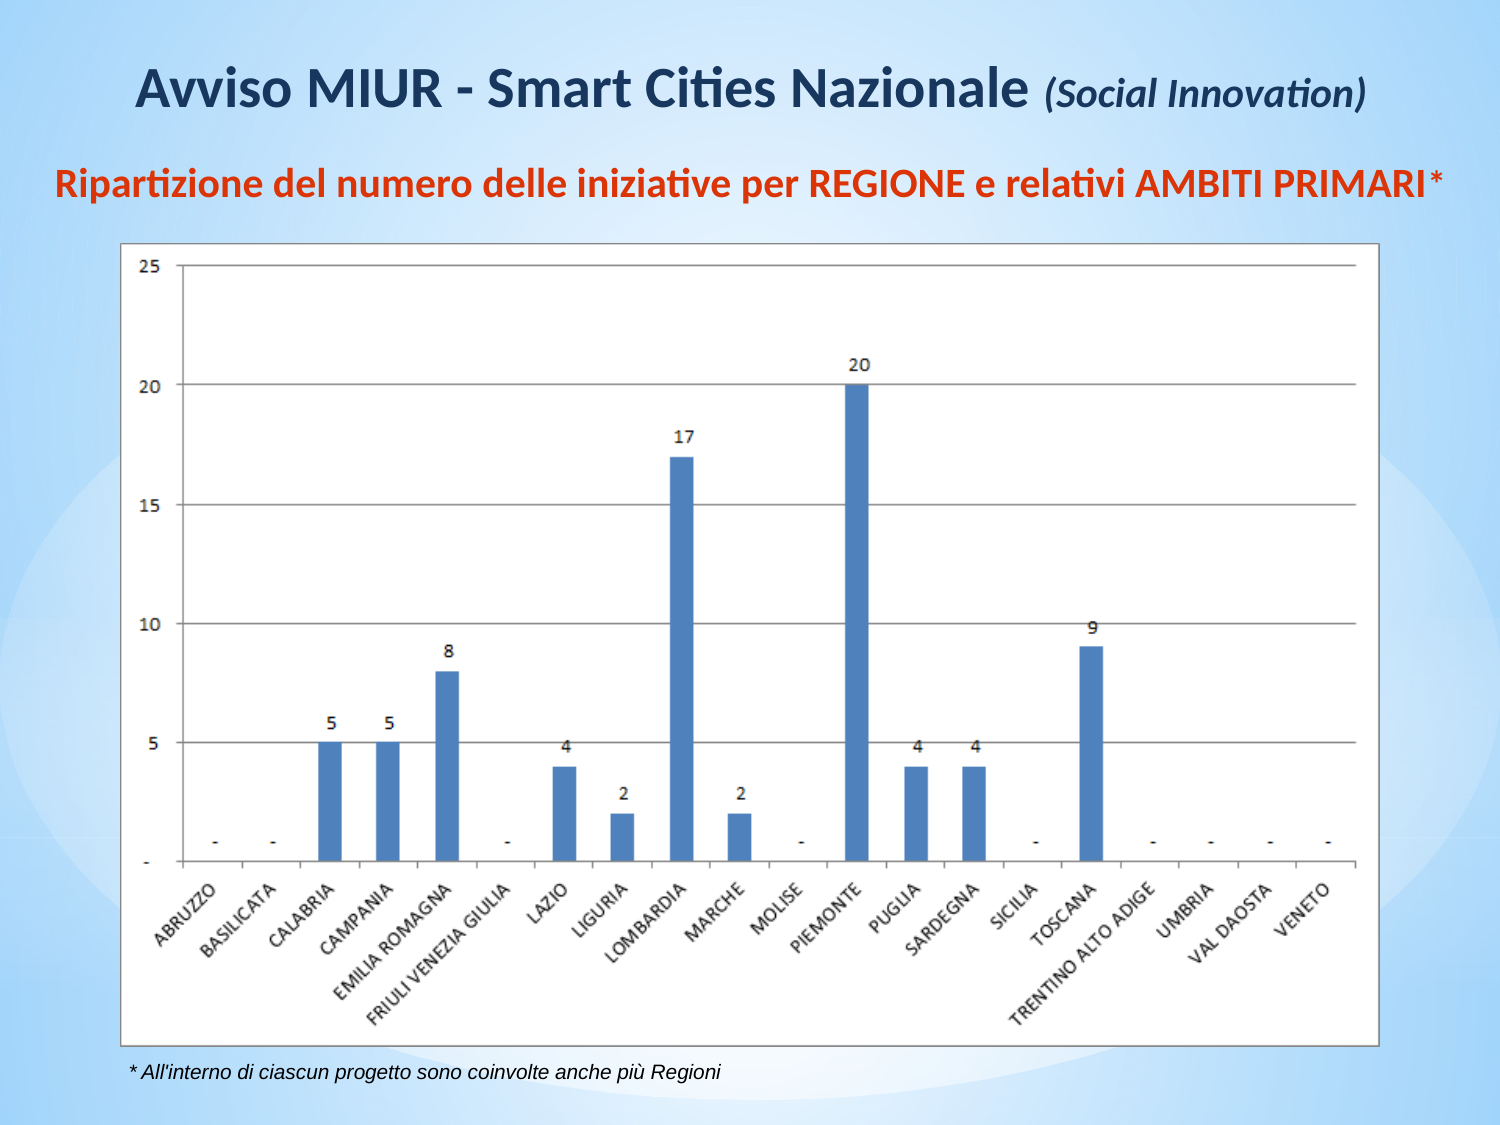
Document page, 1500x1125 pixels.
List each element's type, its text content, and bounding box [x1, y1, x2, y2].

picture [120, 243, 1380, 1048]
text_box * All'interno di ciascun progetto sono coinvolte anche più Regioni [113, 1051, 892, 1092]
text_box Ripartizione del numero delle iniziative per REGIONE e relativi AMBITI PRIMARI* [25, 148, 1476, 214]
text_box Avviso MIUR - Smart Cities Nazionale (Social Innovation) [76, 31, 1427, 138]
